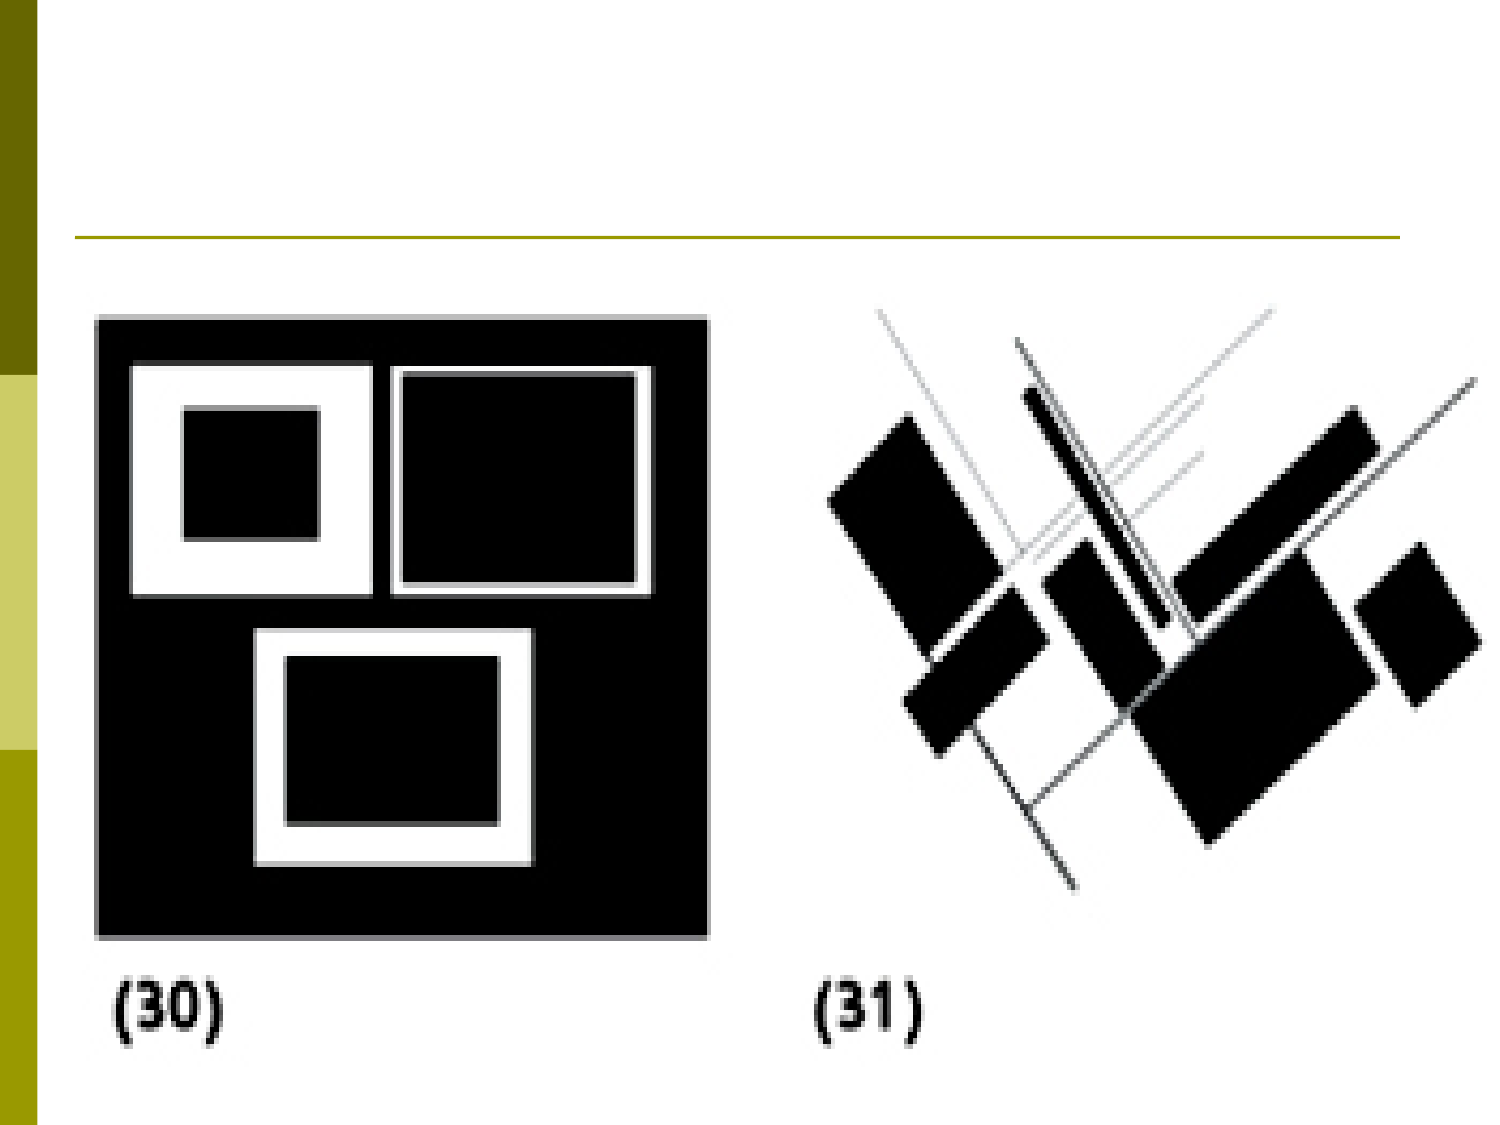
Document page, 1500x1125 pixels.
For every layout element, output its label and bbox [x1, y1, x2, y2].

picture [81, 292, 1500, 1067]
